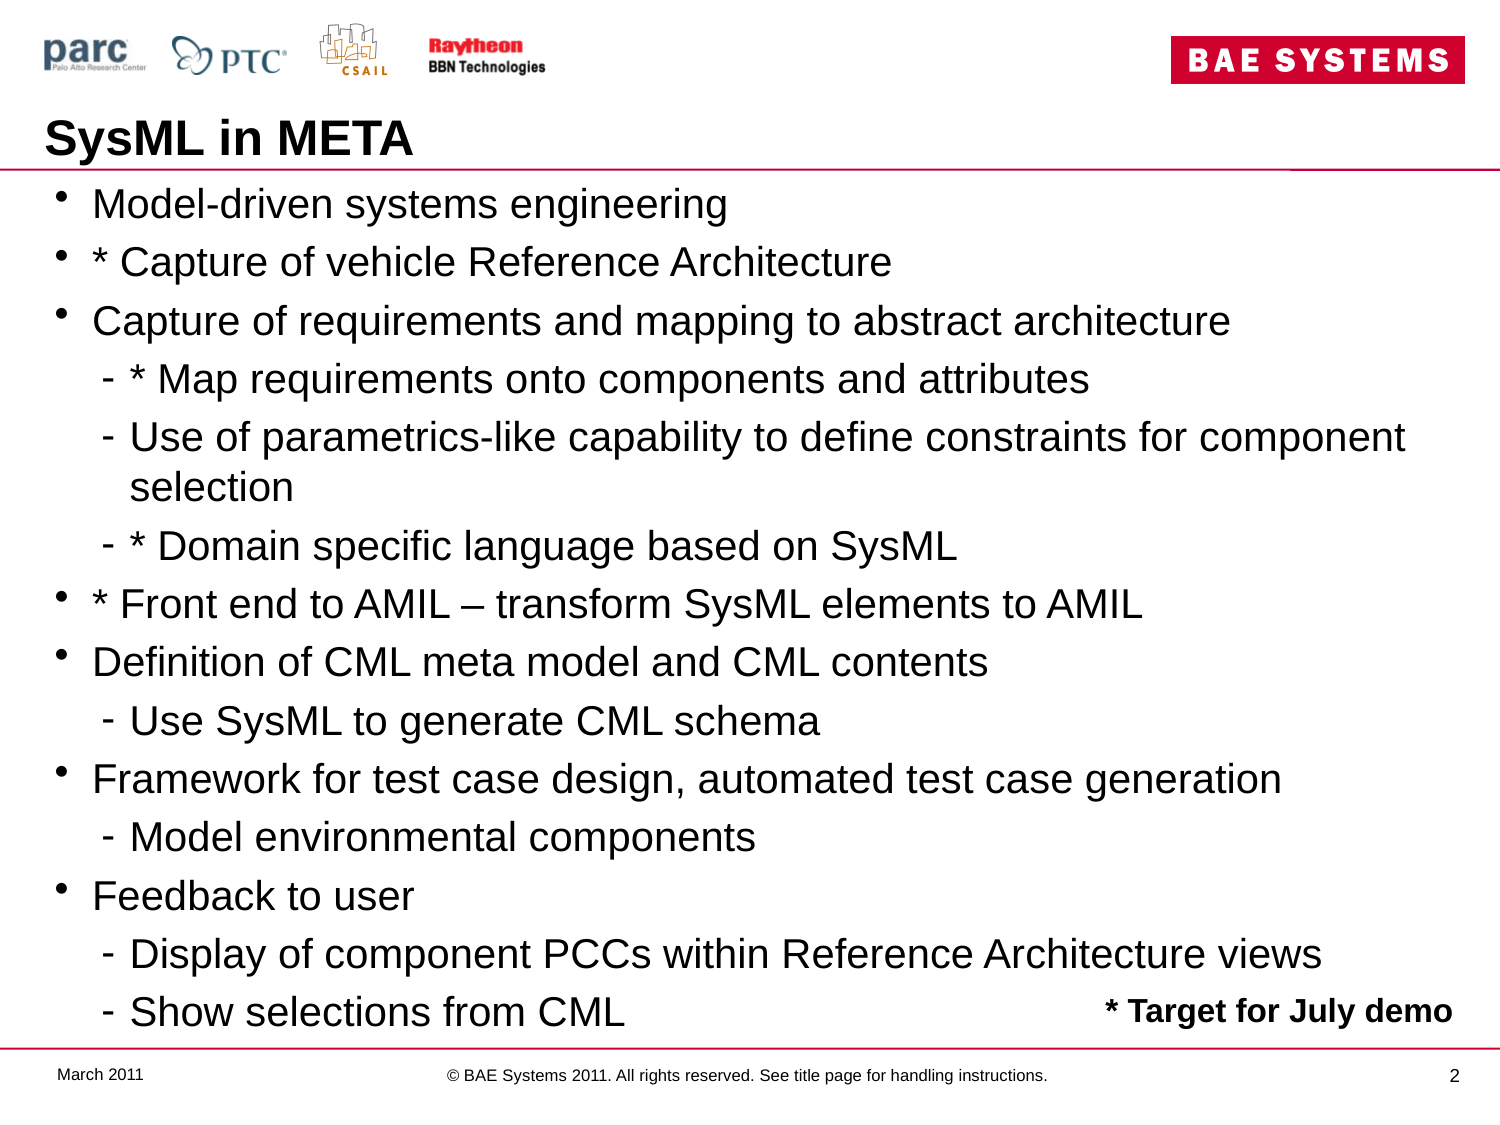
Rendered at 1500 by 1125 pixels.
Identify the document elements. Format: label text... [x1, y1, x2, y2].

picture [172, 36, 287, 73]
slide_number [41, 1055, 393, 1112]
title SysML in META [44, 73, 1405, 168]
picture [311, 17, 399, 73]
text_box * Target for July demo [1090, 982, 1469, 1037]
picture [44, 39, 147, 71]
list Model-driven systems engineering * Capture of vehicle Reference Architecture Capture of requirements and mapping to abstract architecture * Map requirements onto components and attributes Use of parametrics-like capability to define constraints for component selection * Domain specific language based on SysML * Front end to AMIL – transform SysML elements to AMIL Definition of CML meta model and CML contents Use SysML to generate CML schema Framework for test case design, automated test case generation Model environmental components Feedback to user Display of component PCCs within Reference Architecture views Show selections from CML [39, 168, 1459, 1017]
footer © BAE Systems 2011. All rights reserved. See title page for handling instructions. [374, 1057, 1122, 1112]
picture [1171, 36, 1465, 84]
picture [423, 30, 551, 73]
slide_number 2 [1124, 1055, 1476, 1109]
